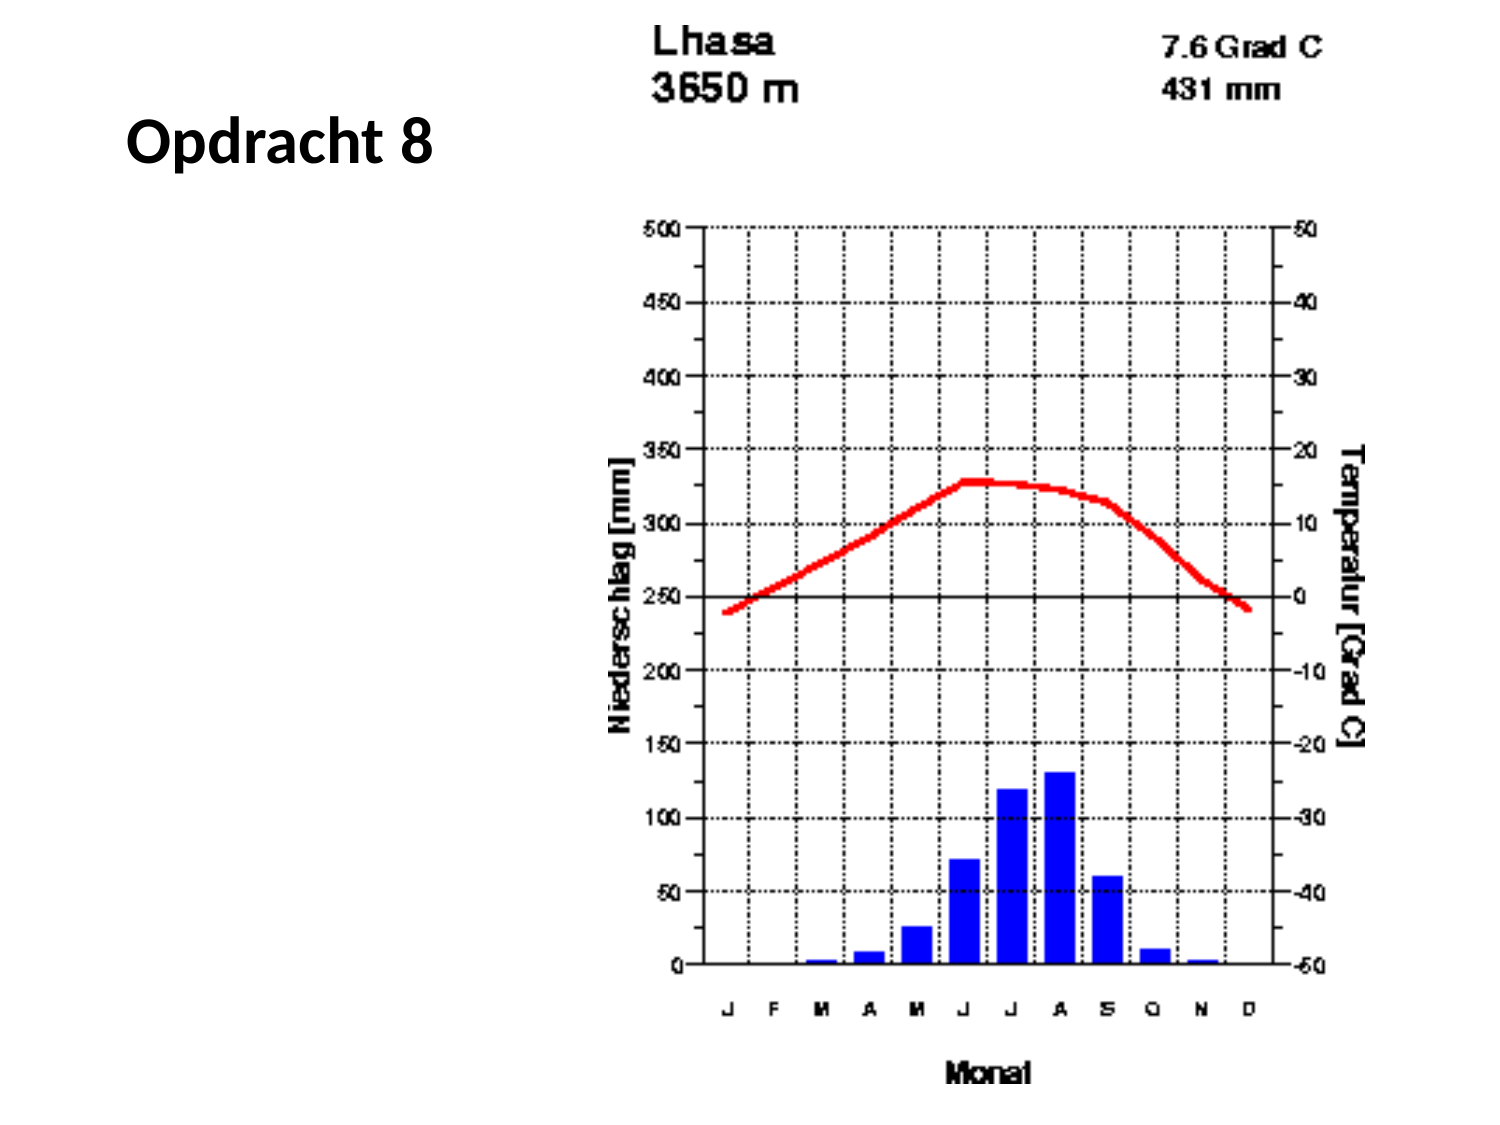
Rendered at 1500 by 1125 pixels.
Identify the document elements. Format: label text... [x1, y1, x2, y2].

text_box Opdracht 8 [112, 89, 538, 184]
picture [608, 25, 1365, 1085]
